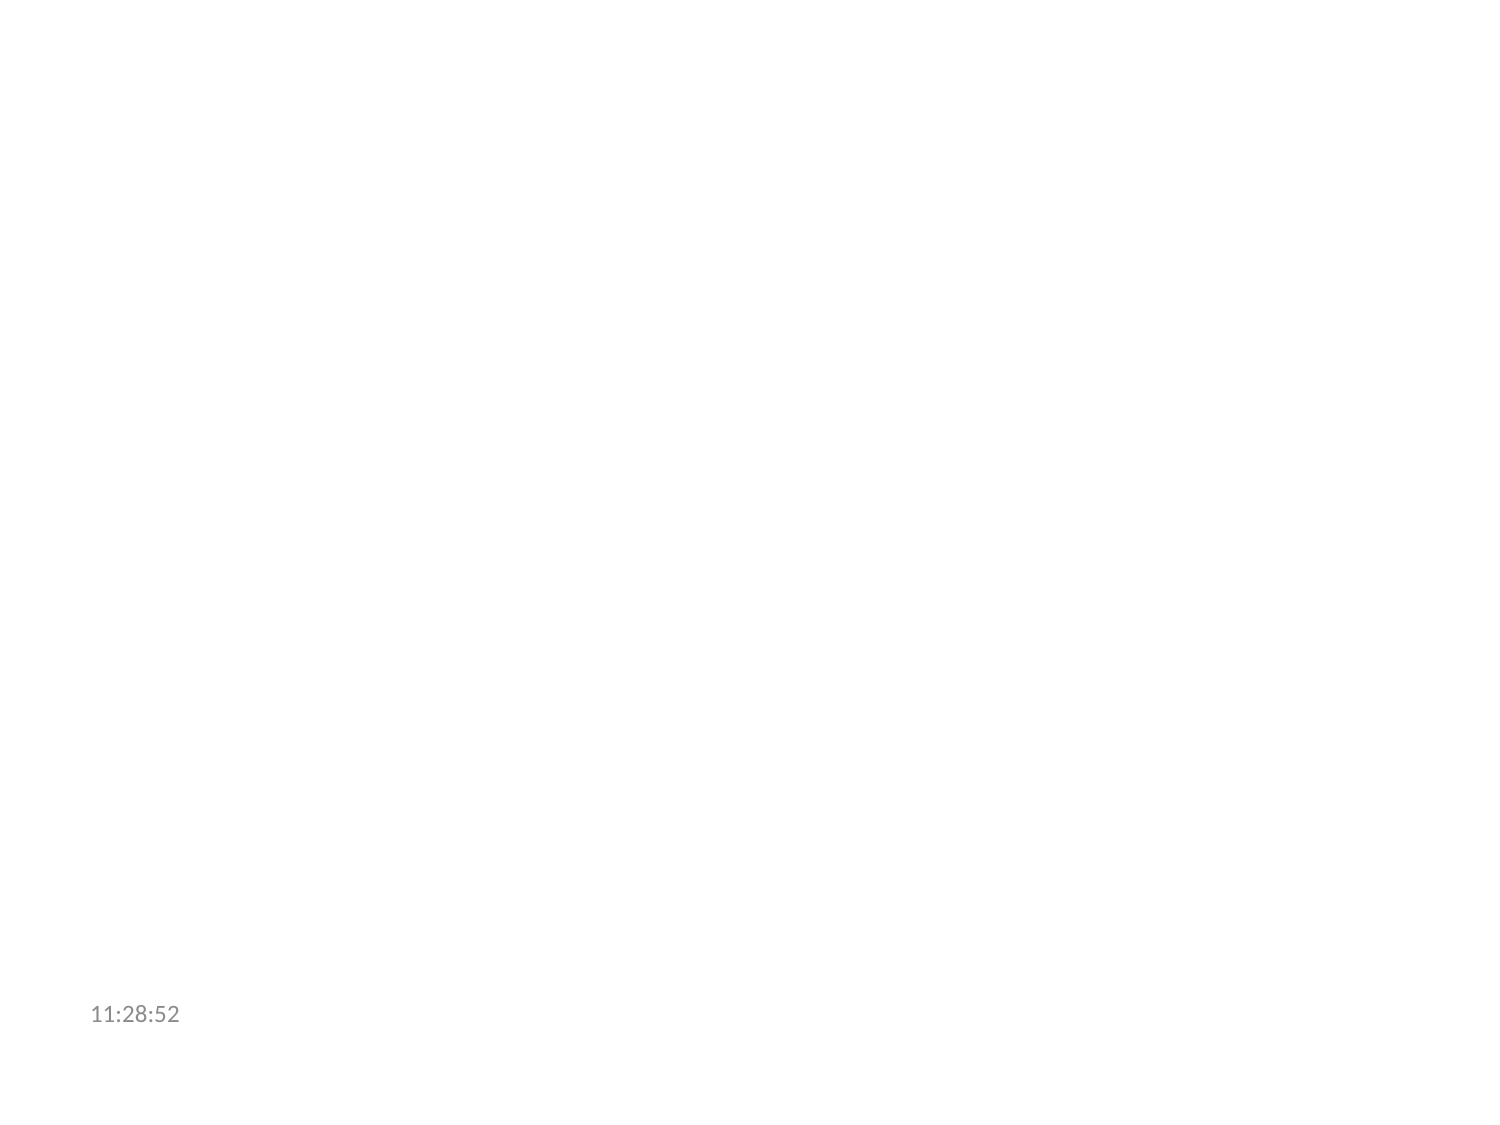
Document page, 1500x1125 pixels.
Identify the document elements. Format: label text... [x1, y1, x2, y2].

text_box 15:35:09 [75, 982, 425, 1043]
